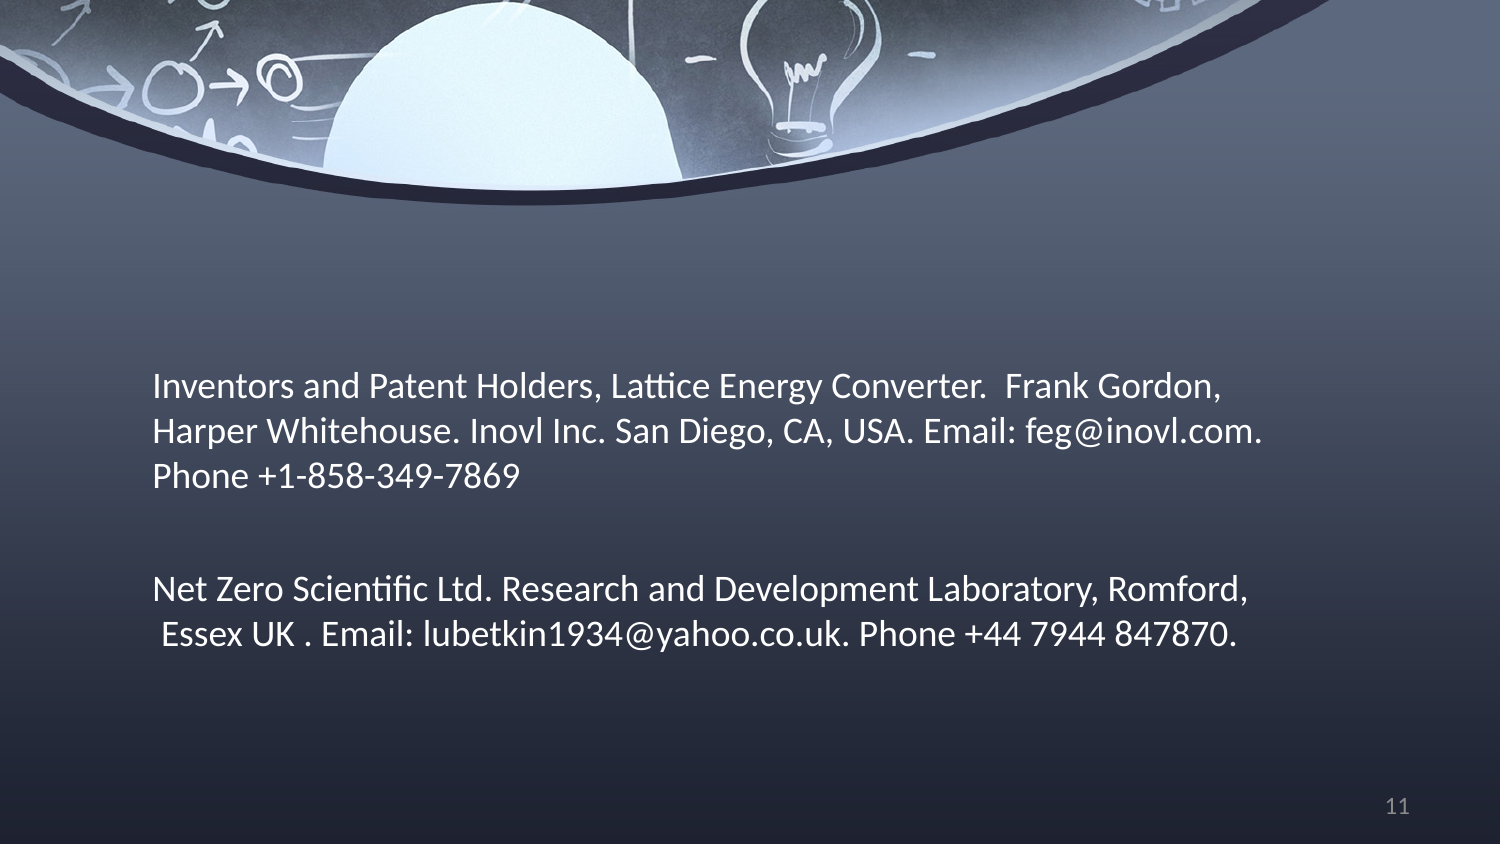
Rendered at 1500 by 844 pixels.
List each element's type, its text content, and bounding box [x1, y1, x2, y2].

text_box Inventors and Patent Holders, Lattice Energy Converter. Frank Gordon, Harper Whitehouse. Inovl Inc. San Diego, CA, USA. Email: feg@inovl.com. Phone +1-858-349-7869 [137, 353, 1324, 503]
slide_number 11 [1074, 782, 1425, 827]
picture [0, 0, 1500, 844]
text_box Net Zero Scientific Ltd. Research and Development Laboratory, Romford, Essex UK . Email: lubetkin1934@yahoo.co.uk. Phone +44 7944 847870. [137, 556, 1291, 662]
